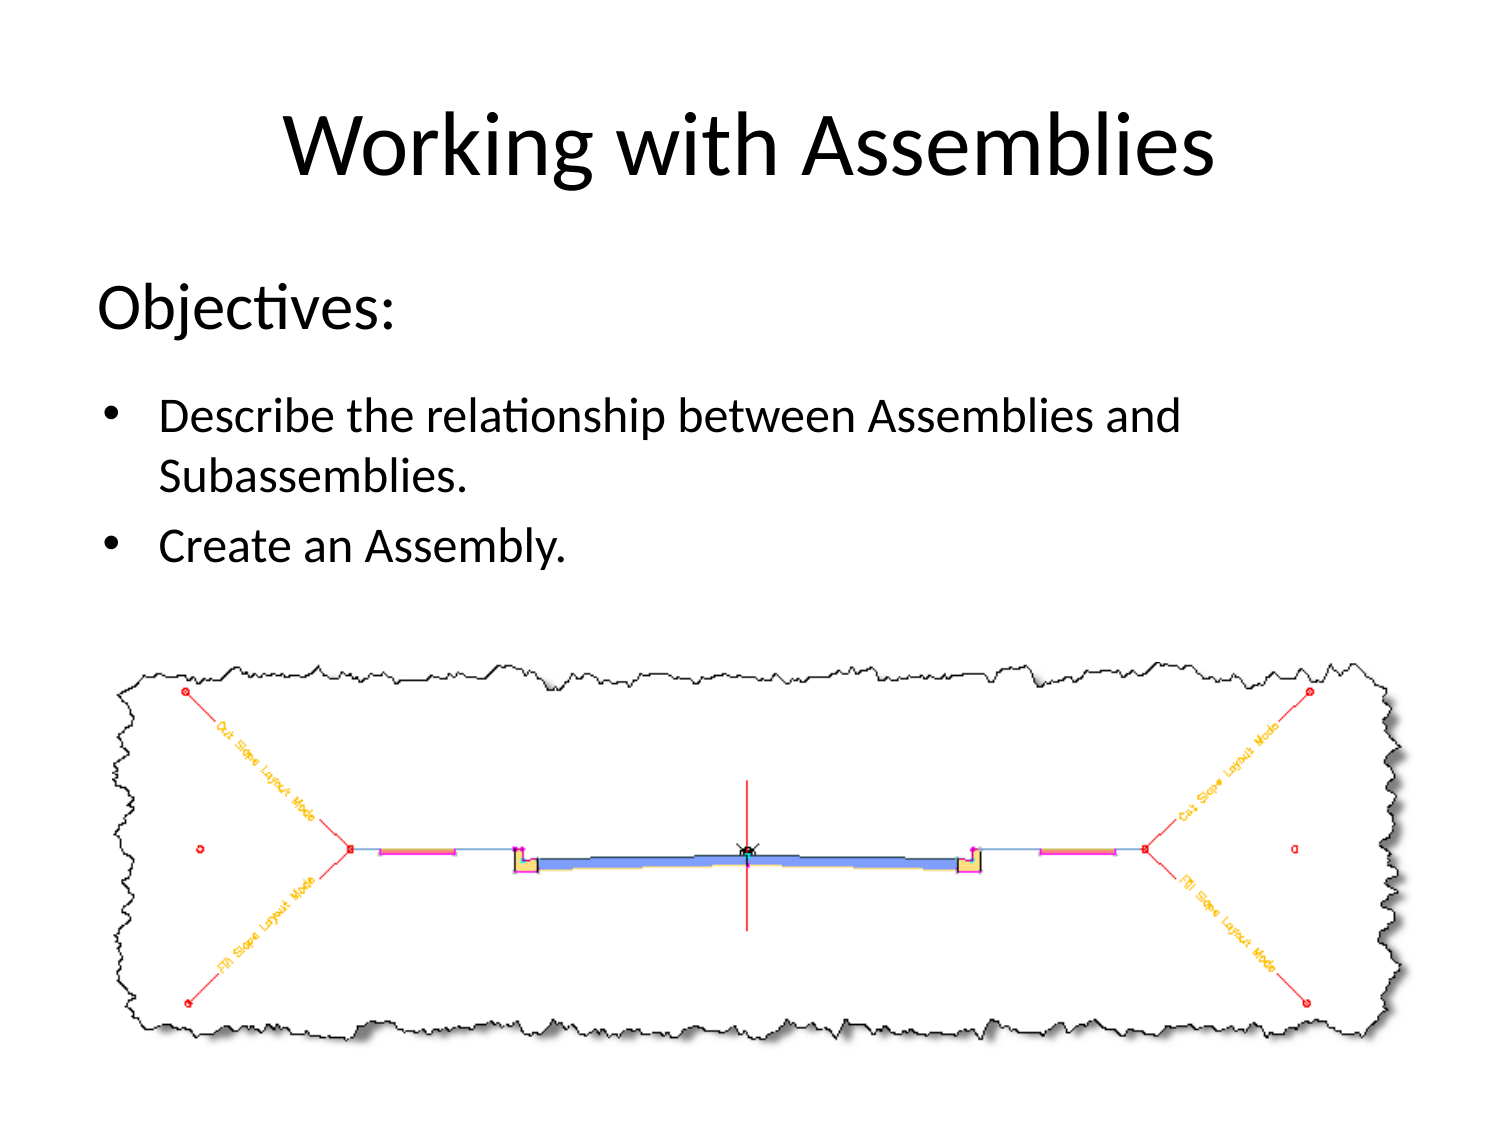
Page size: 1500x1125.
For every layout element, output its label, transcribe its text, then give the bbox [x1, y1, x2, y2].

picture [112, 662, 1415, 1051]
title Working with Assemblies [75, 45, 1425, 233]
list Describe the relationship between Assemblies and Subassemblies. Create an Assembly. [87, 375, 1425, 1013]
text_box Objectives: [37, 237, 413, 350]
